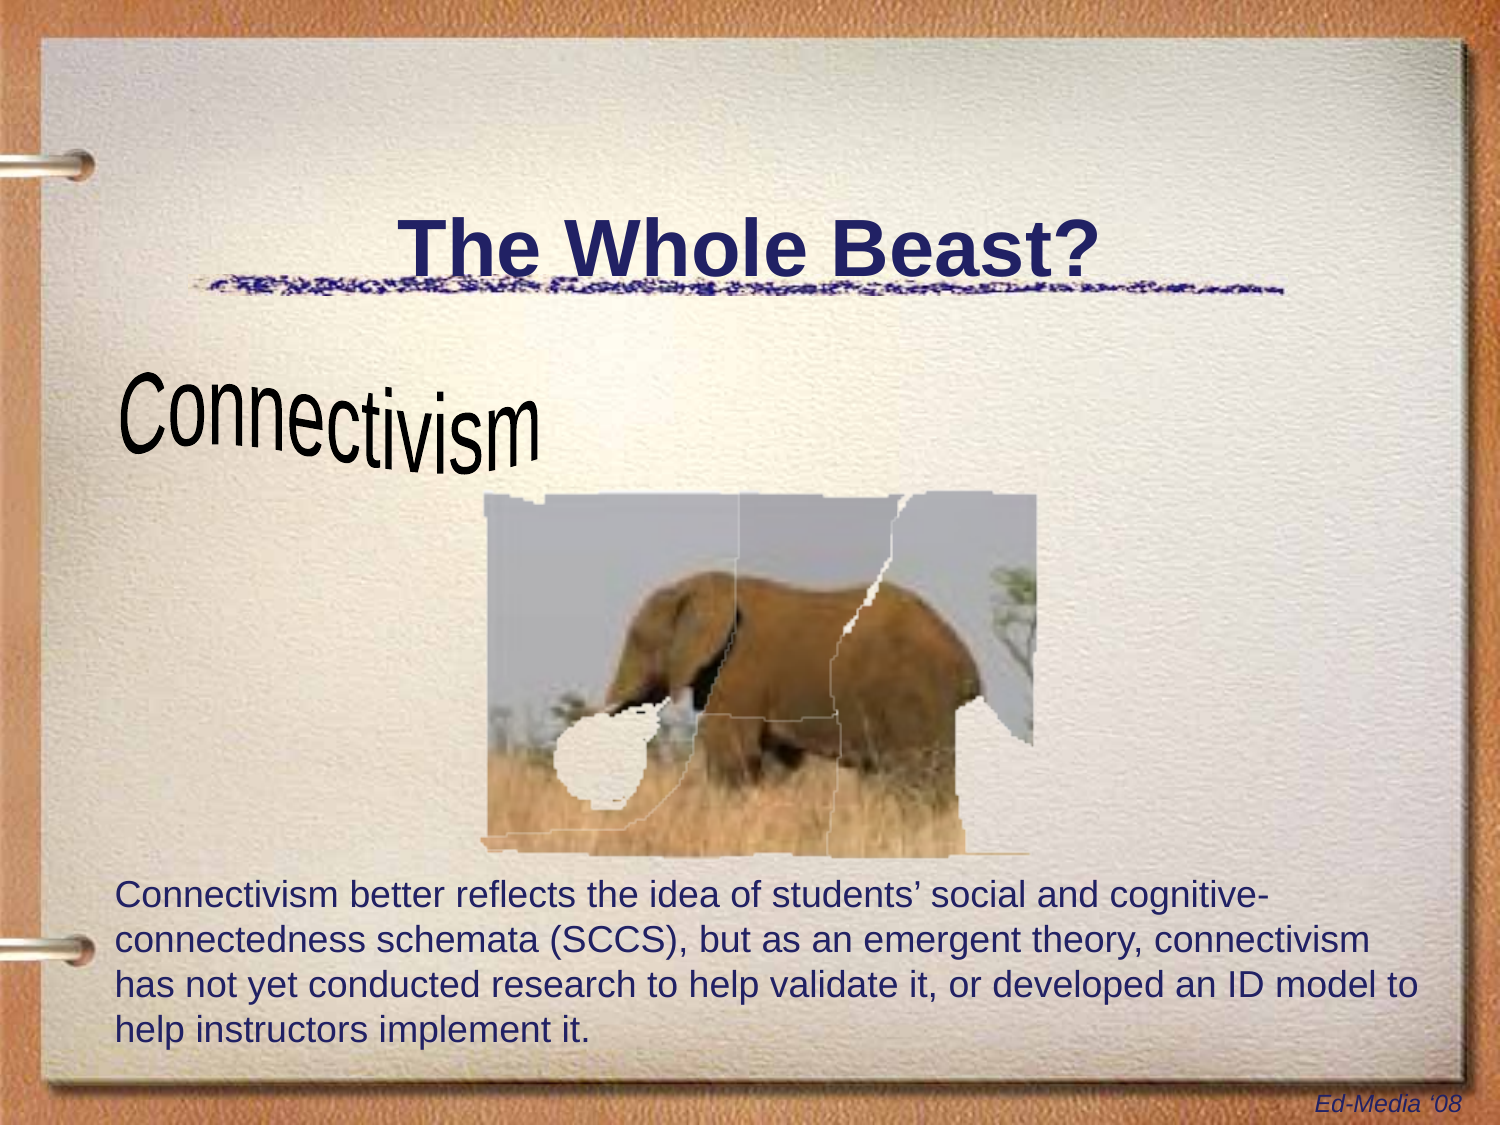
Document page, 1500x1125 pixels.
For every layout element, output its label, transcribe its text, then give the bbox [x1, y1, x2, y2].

title The Whole Beast? [112, 87, 1388, 301]
picture [0, 0, 1500, 1125]
text_box Ed-Media ‘08 [1299, 1079, 1478, 1125]
text_box Connectivism better reflects the idea of students’ social and cognitive-connectedness schemata (SCCS), but as an emergent theory, connectivism has not yet conducted research to help validate it, or developed an ID model to help instructors implement it. [99, 862, 1438, 1058]
